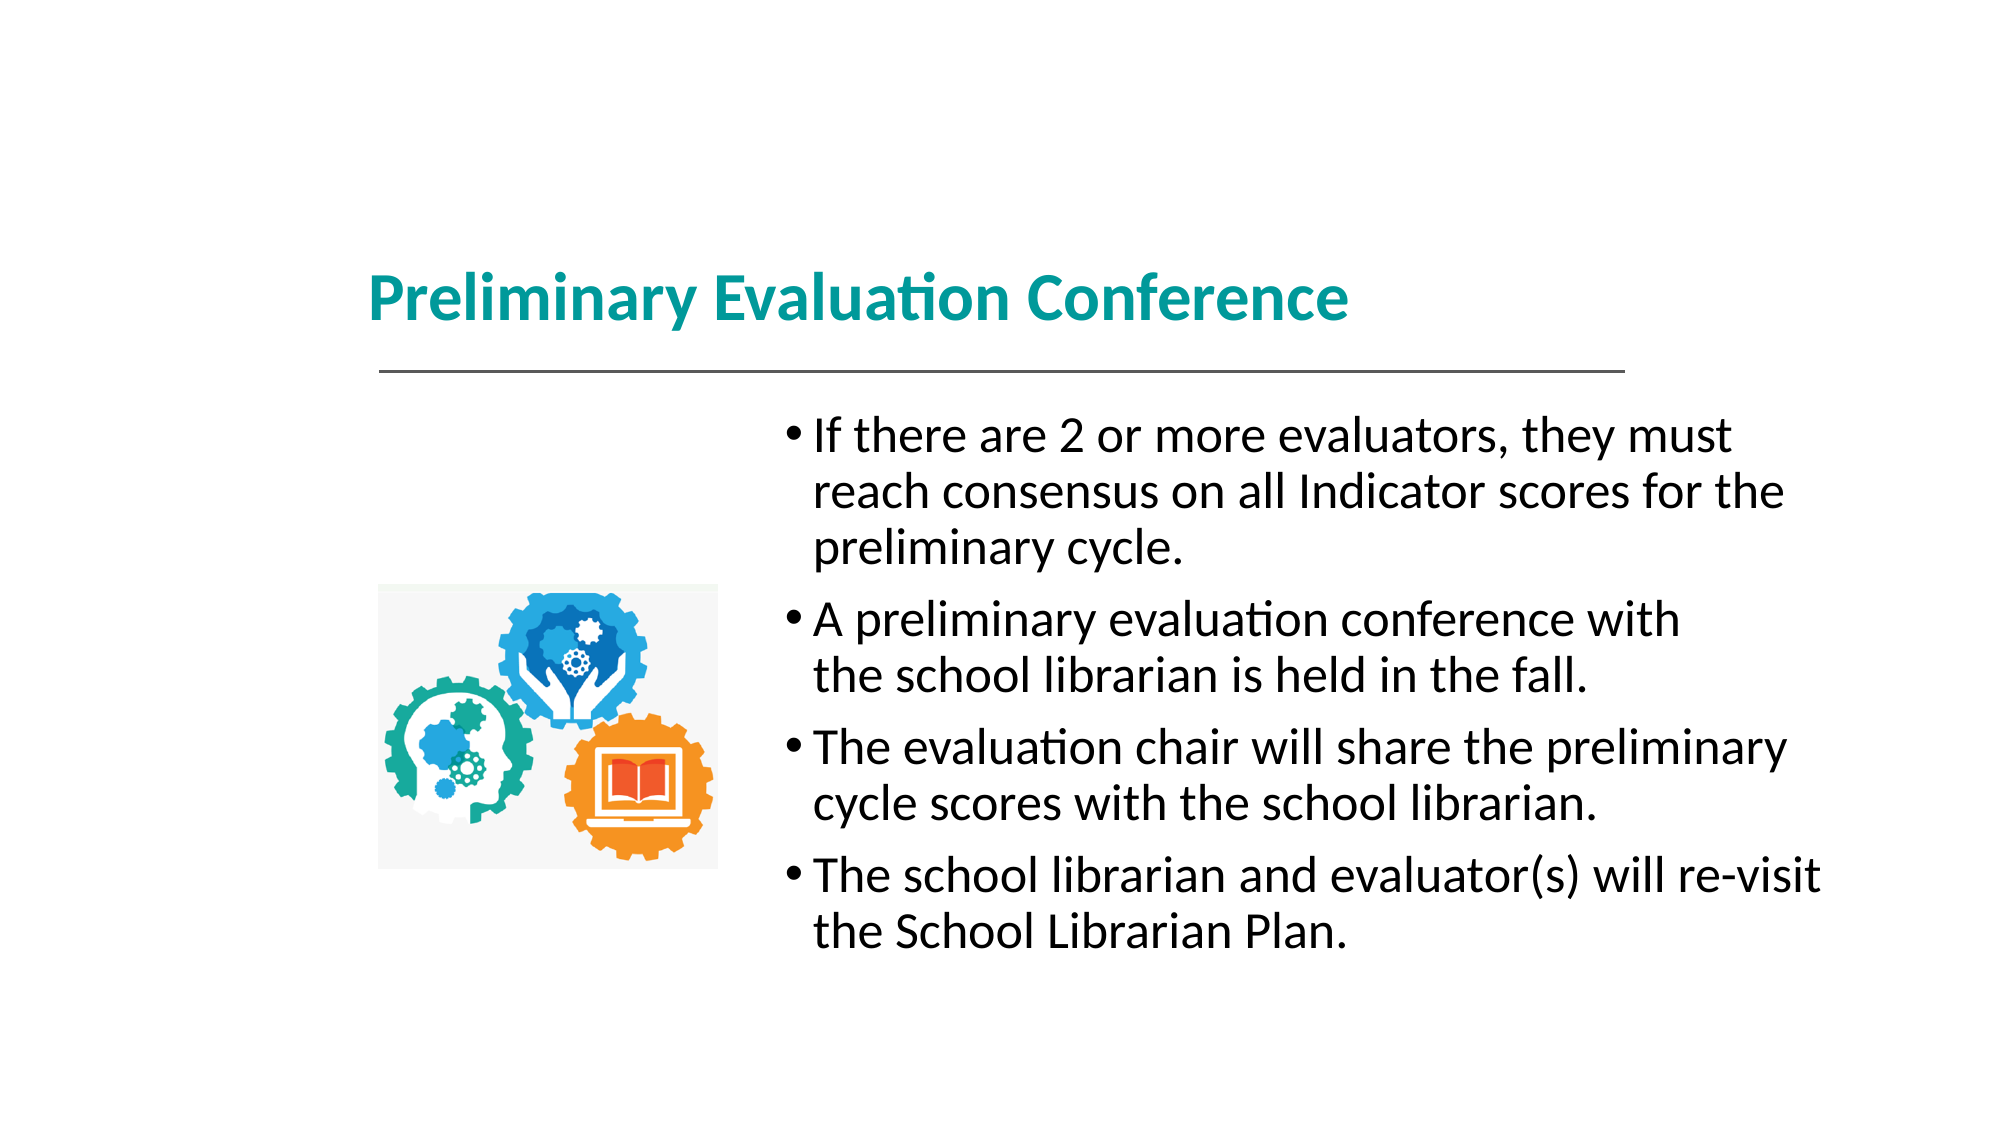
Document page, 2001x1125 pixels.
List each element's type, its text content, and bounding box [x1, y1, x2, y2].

picture [378, 584, 718, 869]
list If there are 2 or more evaluators, they must reach consensus on all Indicator scores for the preliminary cycle. A preliminary evaluation conference with the school librarian is held in the fall. The evaluation chair will share the preliminary cycle scores with the school librarian. The school librarian and evaluator(s) will re-visit the School Librarian Plan. [784, 407, 1846, 1046]
title Preliminary Evaluation Conference [368, 160, 1671, 335]
